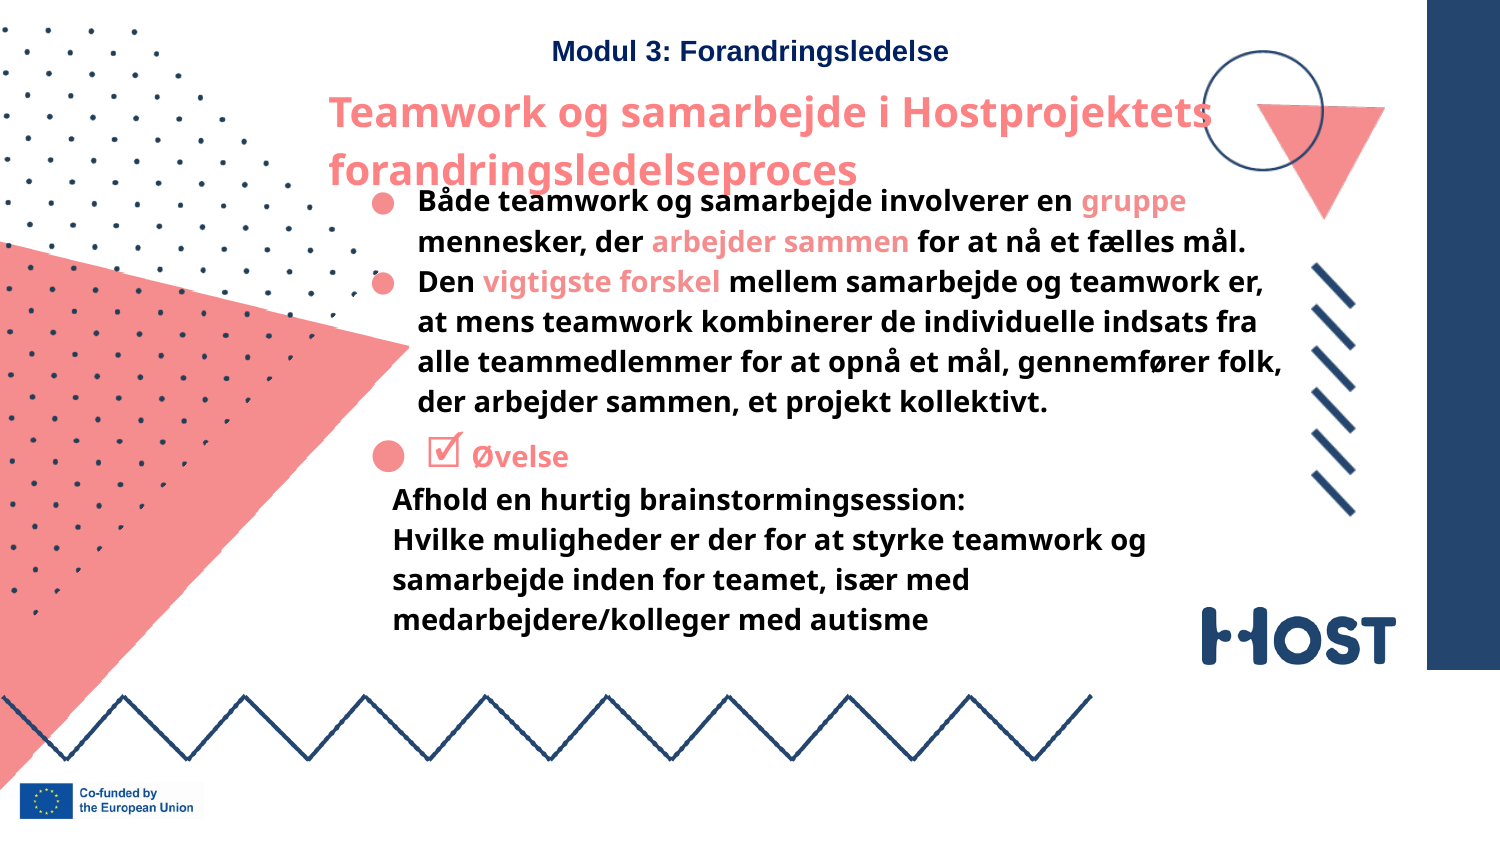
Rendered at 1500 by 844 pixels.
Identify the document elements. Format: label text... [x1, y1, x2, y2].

picture [1309, 178, 1385, 220]
picture [1202, 50, 1385, 63]
text_box Modul 3: Forandringsledelse [536, 12, 980, 70]
picture [1310, 261, 1357, 519]
picture [1427, 0, 1500, 670]
picture [1309, 607, 1396, 665]
list Både teamwork og samarbejde involverer en gruppe mennesker, der arbejder sammen for at nå et fælles mål. Den vigtigste forskel mellem samarbejde og teamwork er, at mens teamwork kombinerer de individuelle indsats fra alle teammedlemmer for at opnå et mål, gennemfører folk, der arbejder sammen, et projekt kollektivt. 🗹 Øvelse Afhold en hurtig brainstormingsession: Hvilke muligheder er der for at styrke teamwork og samarbejde inden for teamet, især med medarbejdere/kolleger med autisme [355, 178, 1309, 783]
picture [0, 23, 410, 844]
text_box Teamwork og samarbejde i Hostprojektets forandringsledelseproces [313, 63, 1480, 178]
